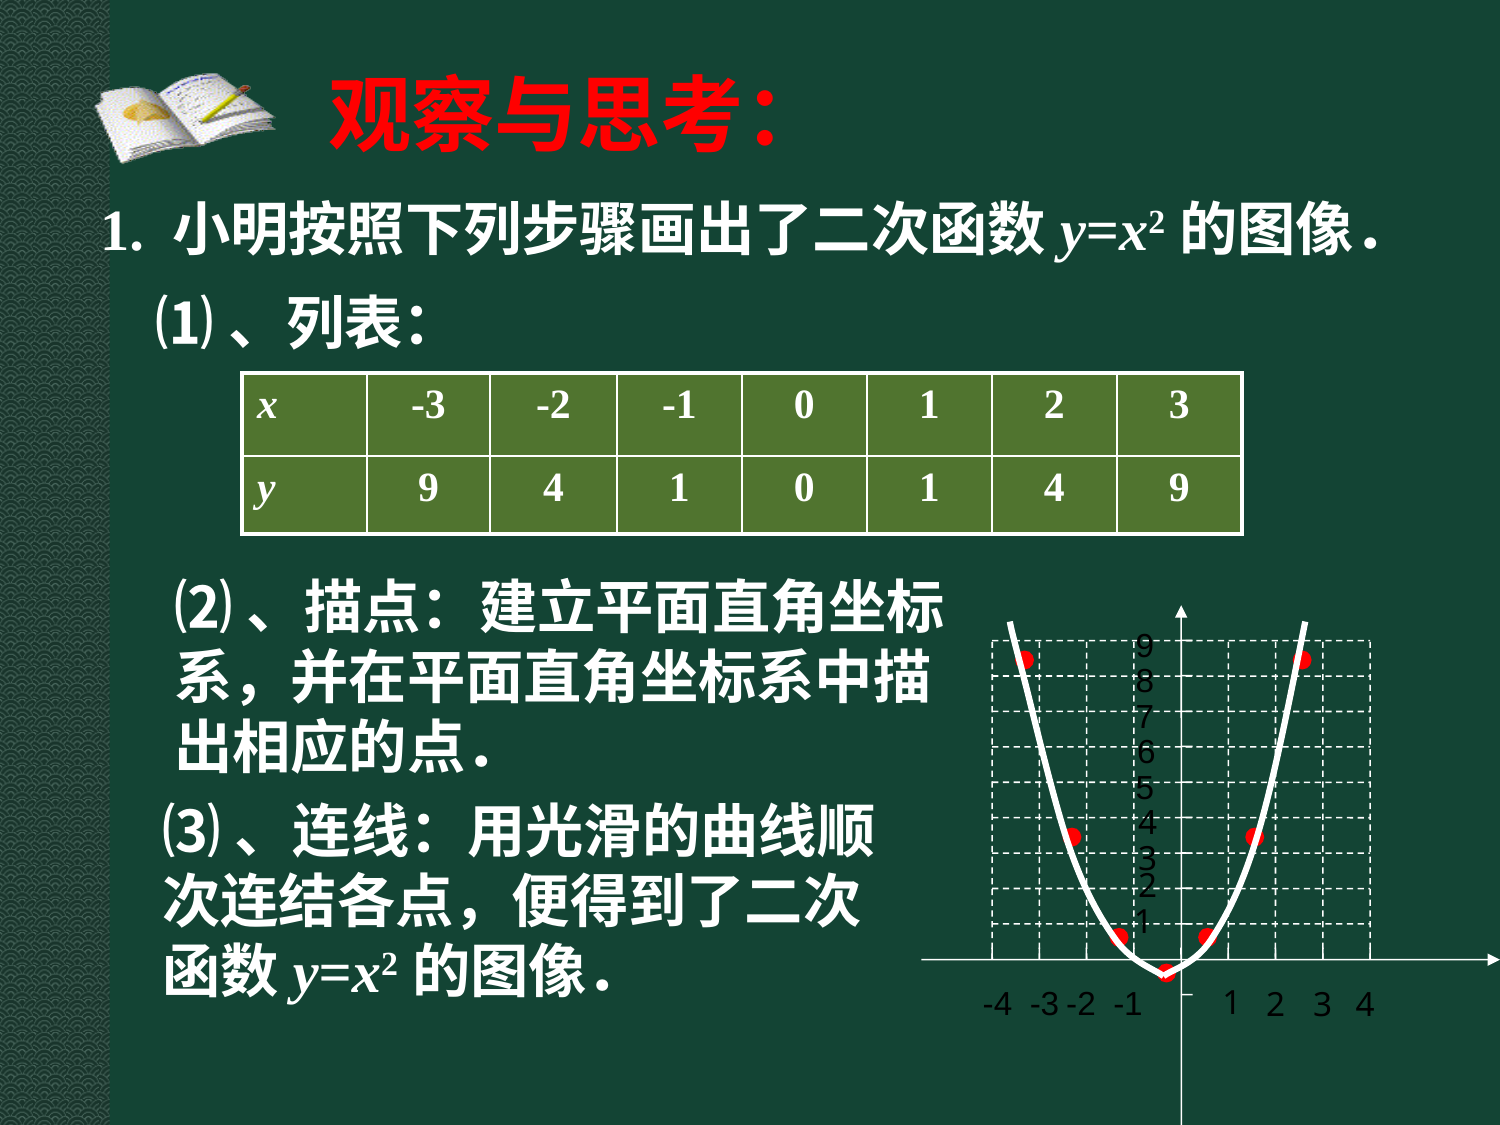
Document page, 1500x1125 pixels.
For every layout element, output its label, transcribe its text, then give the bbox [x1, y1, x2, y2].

table_header -2 [491, 375, 616, 455]
table_header -1 [618, 375, 741, 455]
text_box 1. 小明按照下列步骤画出了二次函数y=x2的图像． [85, 185, 1424, 270]
table_cell 0 [743, 457, 866, 532]
table_header -3 [368, 375, 489, 455]
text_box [920, 604, 1500, 1125]
table_cell 4 [993, 457, 1116, 532]
text_box ⑶、连线：用光滑的曲线顺次连结各点，便得到了二次函数y=x2的图像． [147, 786, 910, 1012]
table_header x [244, 375, 366, 455]
table_cell 1 [618, 457, 741, 532]
table_header 0 [743, 375, 866, 455]
text_box ⑵、描点：建立平面直角坐标系，并在平面直角坐标系中描出相应的点． [159, 562, 963, 786]
table_cell 4 [491, 457, 616, 532]
table_header 1 [868, 375, 991, 455]
table_cell y [244, 457, 366, 532]
text_box ⑴、列表： [141, 278, 476, 364]
table_cell 1 [868, 457, 991, 532]
table_cell 9 [368, 457, 489, 532]
picture [87, 54, 290, 168]
table_cell 9 [1118, 457, 1240, 532]
table_header 2 [993, 375, 1116, 455]
table_header 3 [1118, 375, 1240, 455]
text_box 观察与思考： [313, 54, 843, 170]
